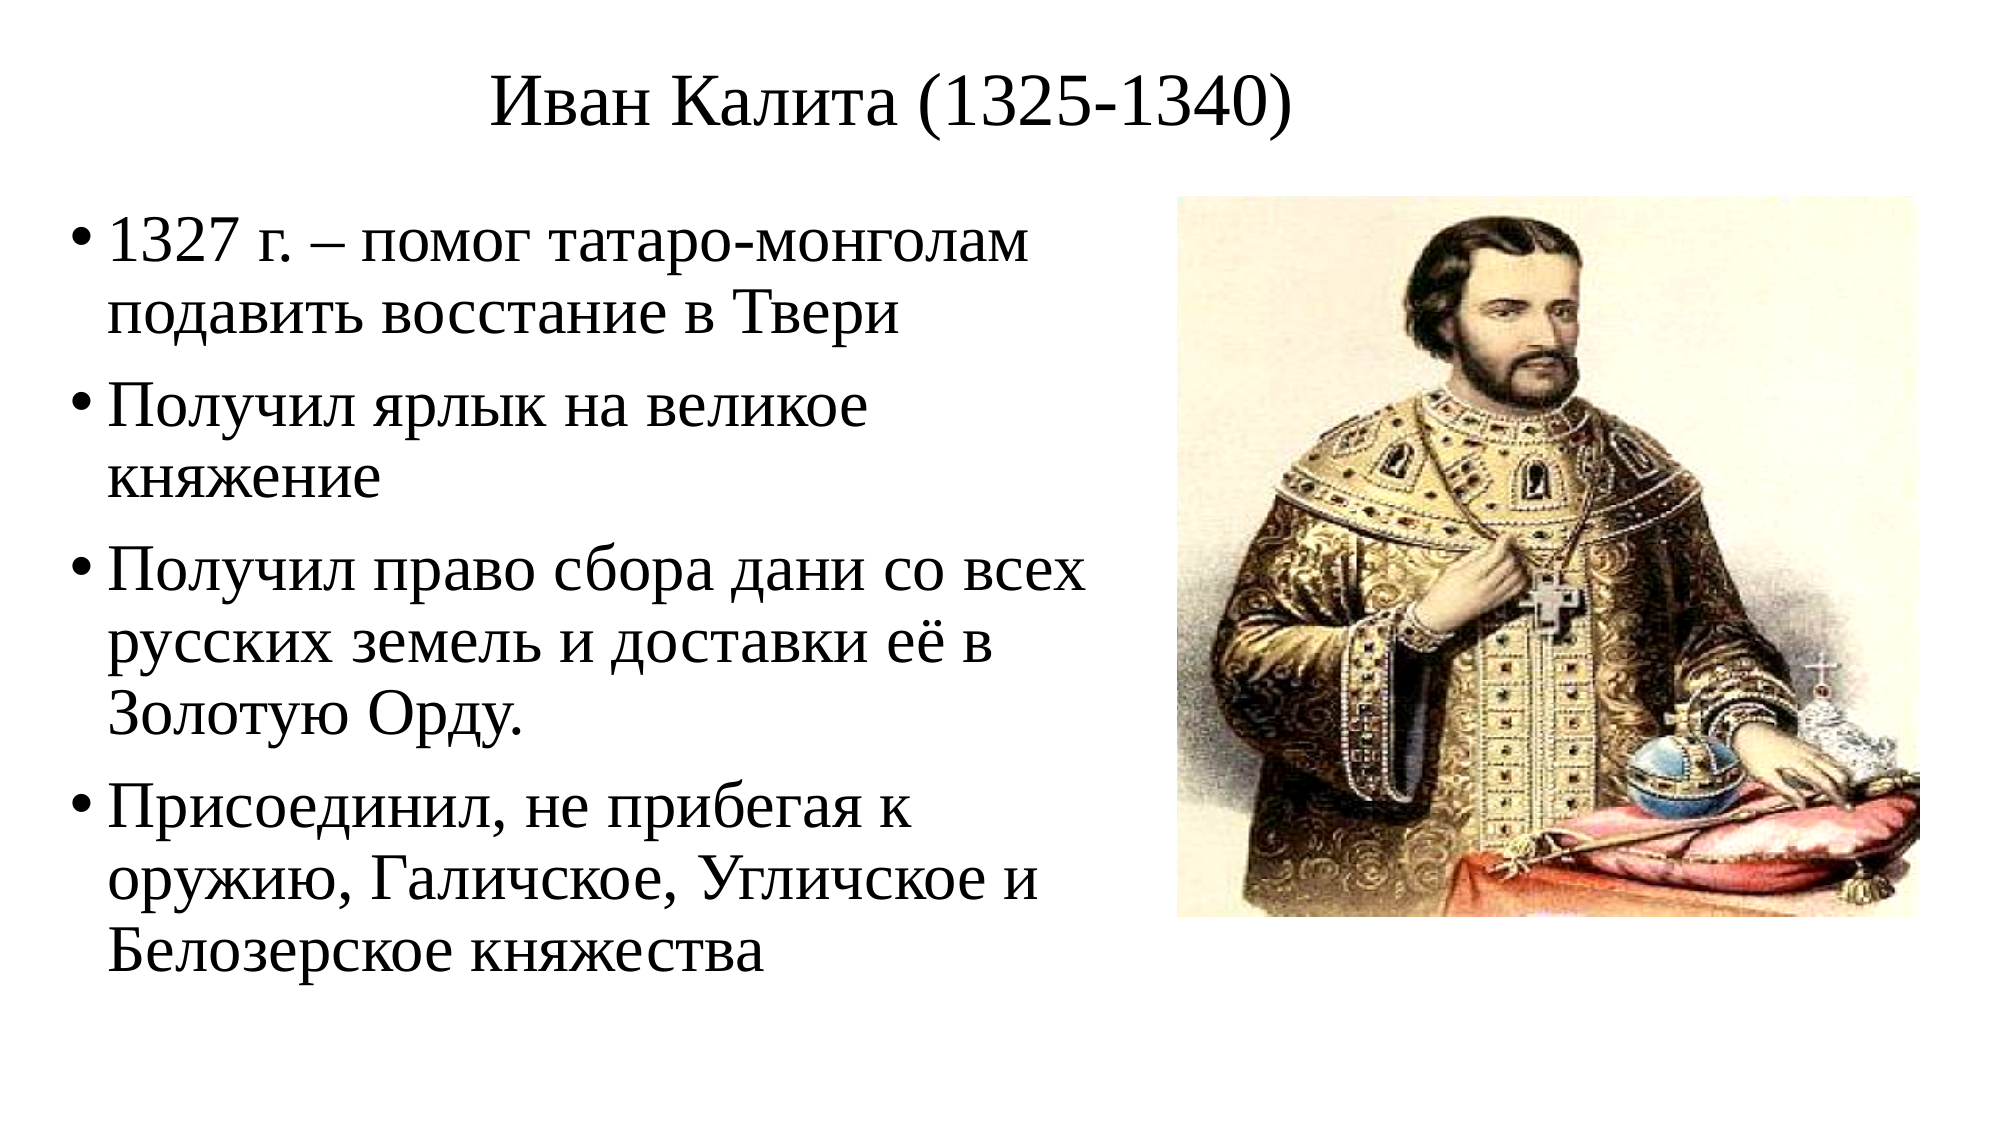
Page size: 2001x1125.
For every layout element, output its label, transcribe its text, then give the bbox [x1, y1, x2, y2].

title Иван Калита (1325-1340) [99, 52, 1684, 149]
list 1327 г. – помог татаро-монголам подавить восстание в Твери Получил ярлык на великое княжение Получил право сбора дани со всех русских земель и доставки её в Золотую Орду. Присоединил, не прибегая к оружию, Галичское, Угличское и Белозерское княжества [55, 196, 1119, 1005]
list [1177, 196, 1920, 917]
